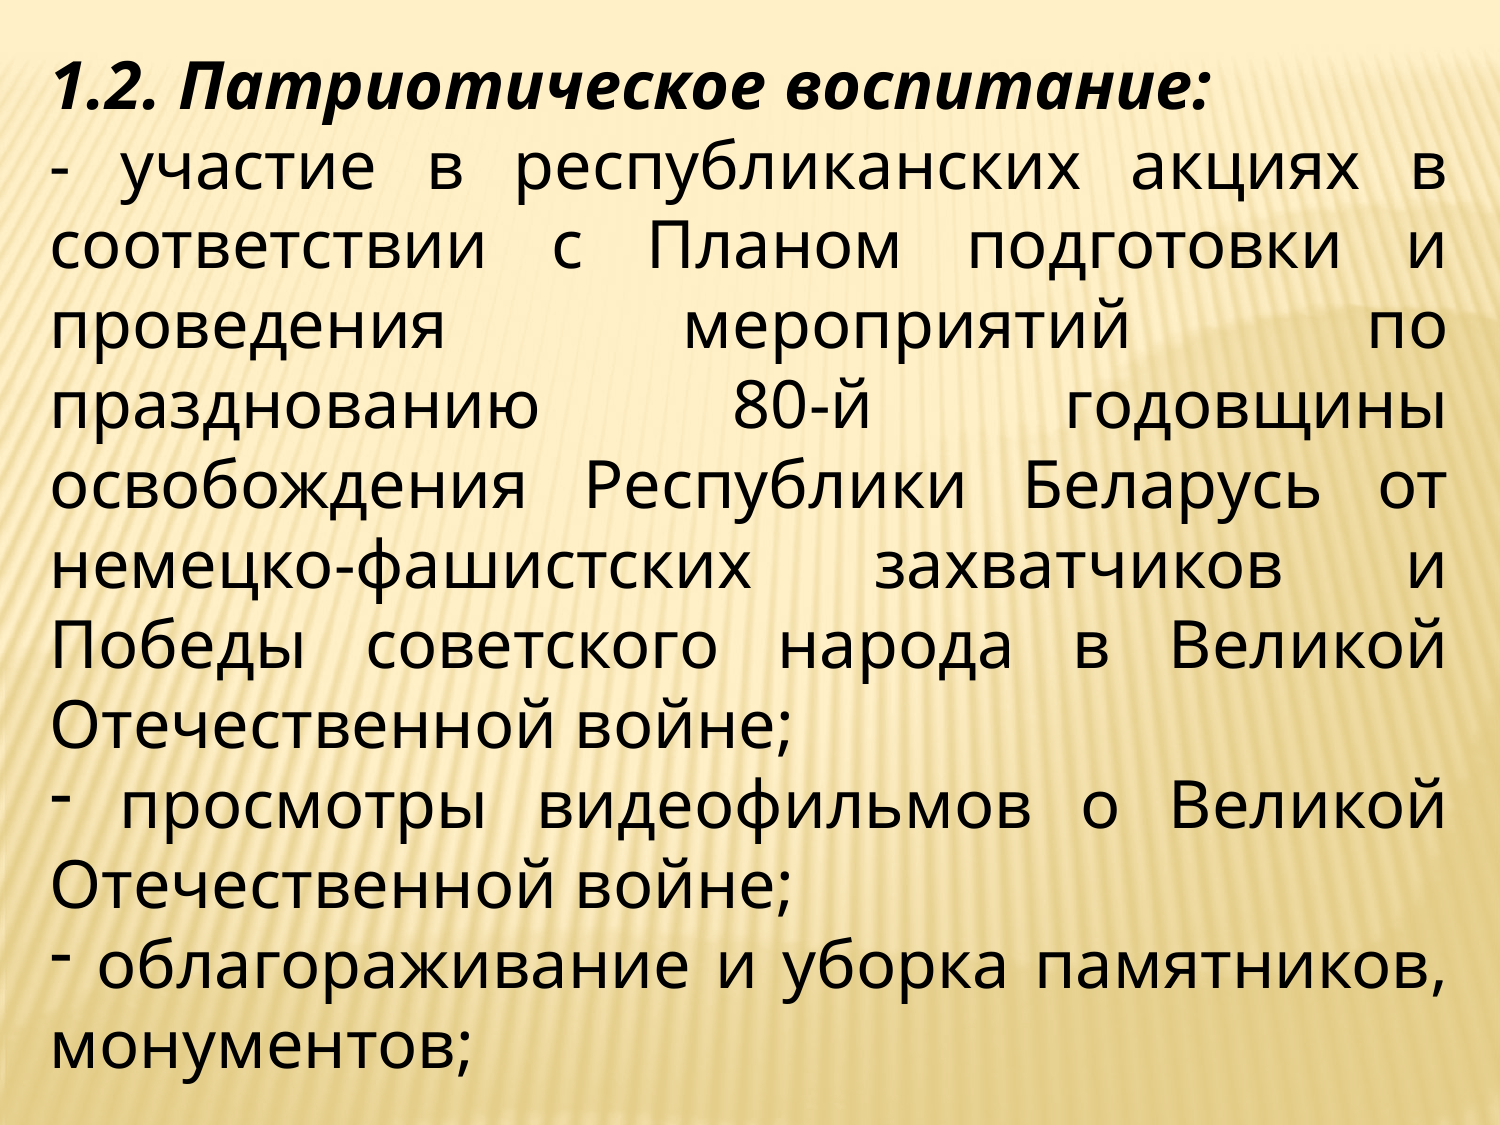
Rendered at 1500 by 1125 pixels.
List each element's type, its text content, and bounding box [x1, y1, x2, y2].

text_box 1.2. Патриотическое воспитание: - участие в республиканских акциях в соответствии с Планом подготовки и проведения мероприятий по празднованию 80-й годовщины освобождения Республики Беларусь от немецко-фашистских захватчиков и Победы советского народа в Великой Отечественной войне; просмотры видеофильмов о Великой Отечественной войне; облагораживание и уборка памятников, монументов; [35, 35, 1465, 1090]
